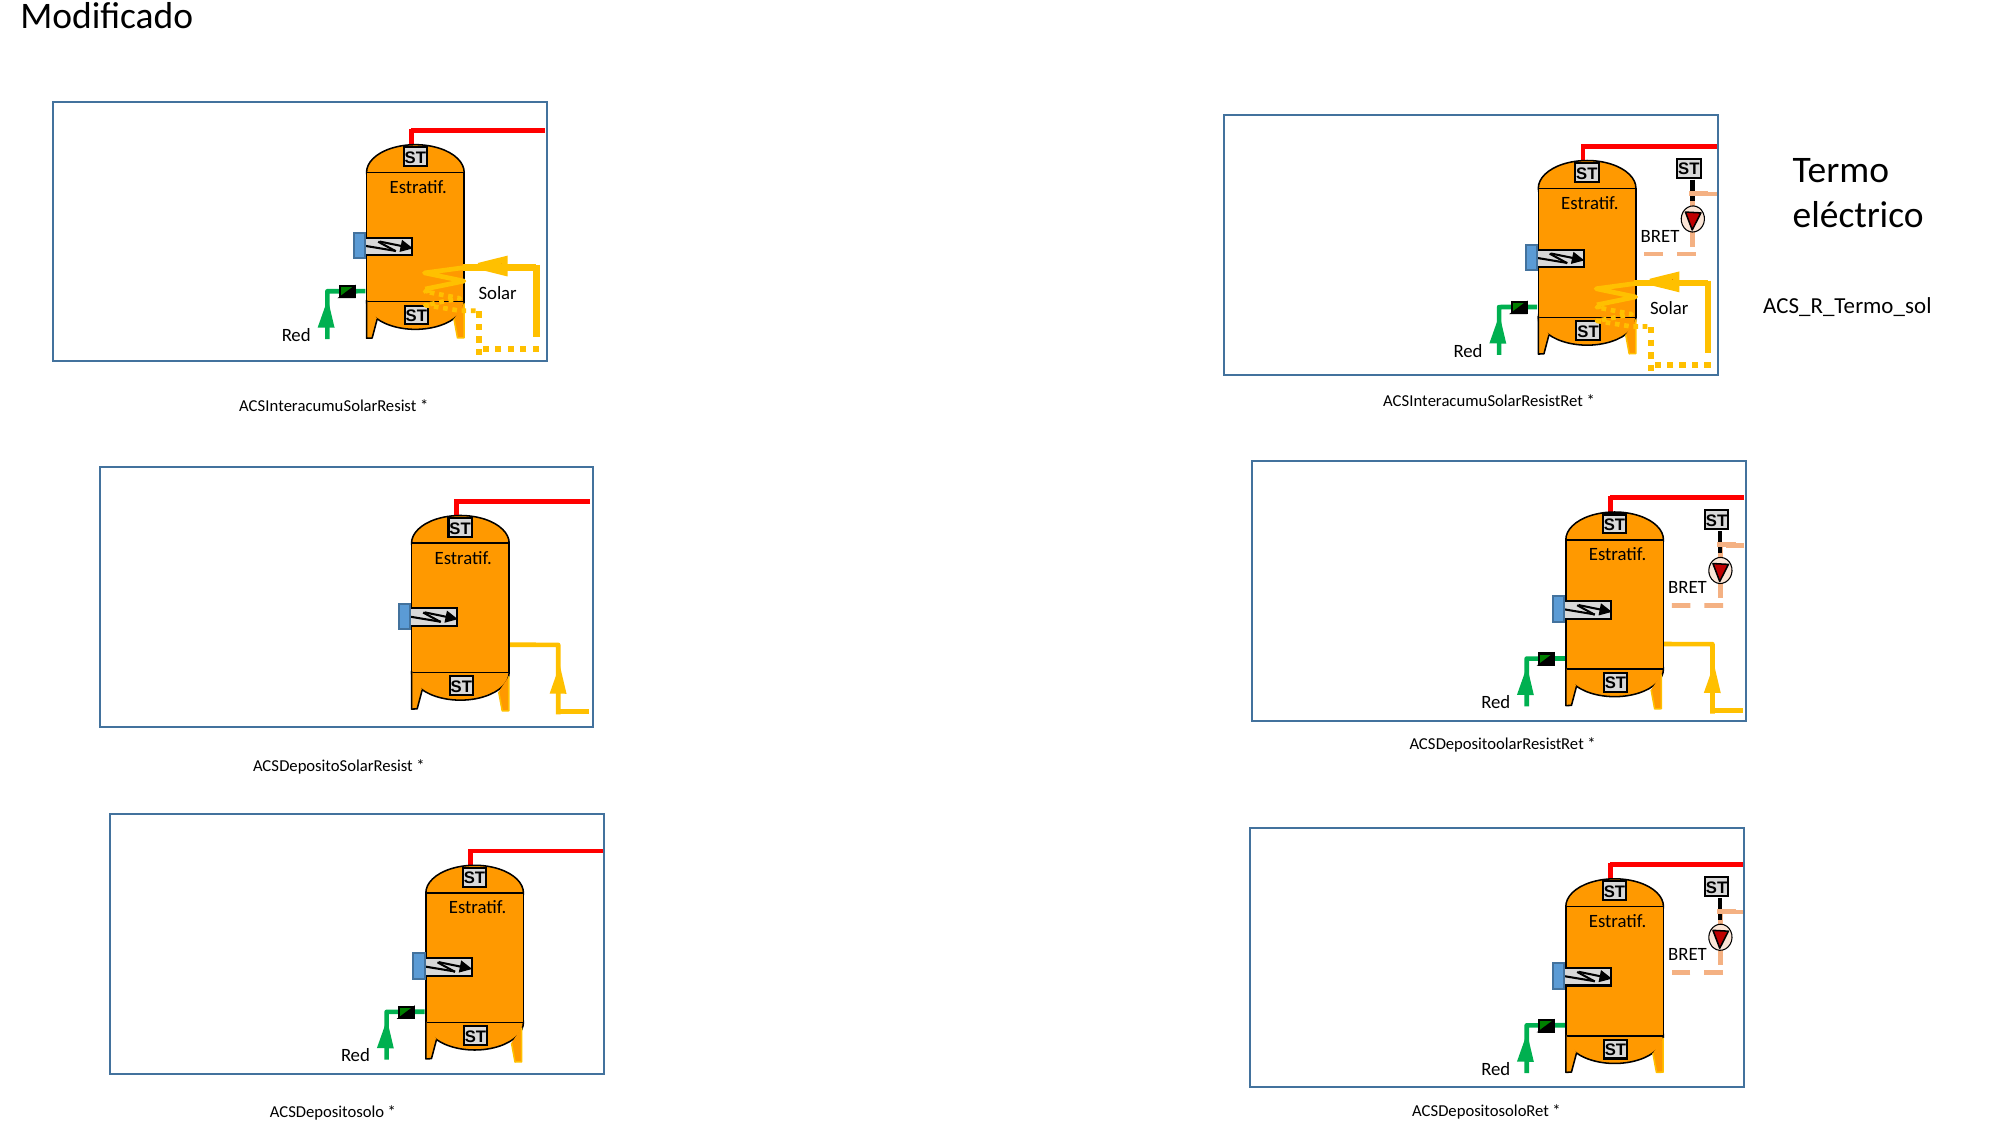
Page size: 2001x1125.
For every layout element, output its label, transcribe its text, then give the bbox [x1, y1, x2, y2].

text_box Termo eléctrico [1777, 137, 1939, 243]
text_box [1251, 460, 1747, 722]
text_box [366, 144, 465, 330]
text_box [1562, 967, 1612, 986]
text_box [500, 701, 509, 711]
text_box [1565, 878, 1664, 1064]
text_box Modificado [5, 0, 208, 44]
text_box ACS_R_Termo_sol [1748, 283, 1947, 326]
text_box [425, 865, 524, 1050]
text_box ACSInteracumuSolarResist * [224, 387, 444, 423]
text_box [1565, 512, 1664, 697]
text_box ACSDepositosolo * [255, 1093, 412, 1125]
text_box [52, 101, 548, 362]
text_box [1562, 601, 1612, 619]
text_box [109, 813, 605, 1075]
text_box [411, 515, 510, 701]
text_box [1223, 114, 1719, 376]
text_box ACSDepositosoloRet * [1397, 1092, 1576, 1125]
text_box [1534, 249, 1585, 268]
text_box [363, 237, 413, 256]
text_box ACSDepositoolarResistRet * [1394, 725, 1612, 761]
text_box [408, 608, 458, 627]
text_box ACSInteracumuSolarResistRet * [1368, 382, 1611, 418]
text_box [1249, 827, 1745, 1088]
text_box ACSDepositoSolarResist * [238, 747, 440, 782]
text_box [99, 466, 594, 728]
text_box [1538, 160, 1636, 346]
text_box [422, 958, 472, 976]
